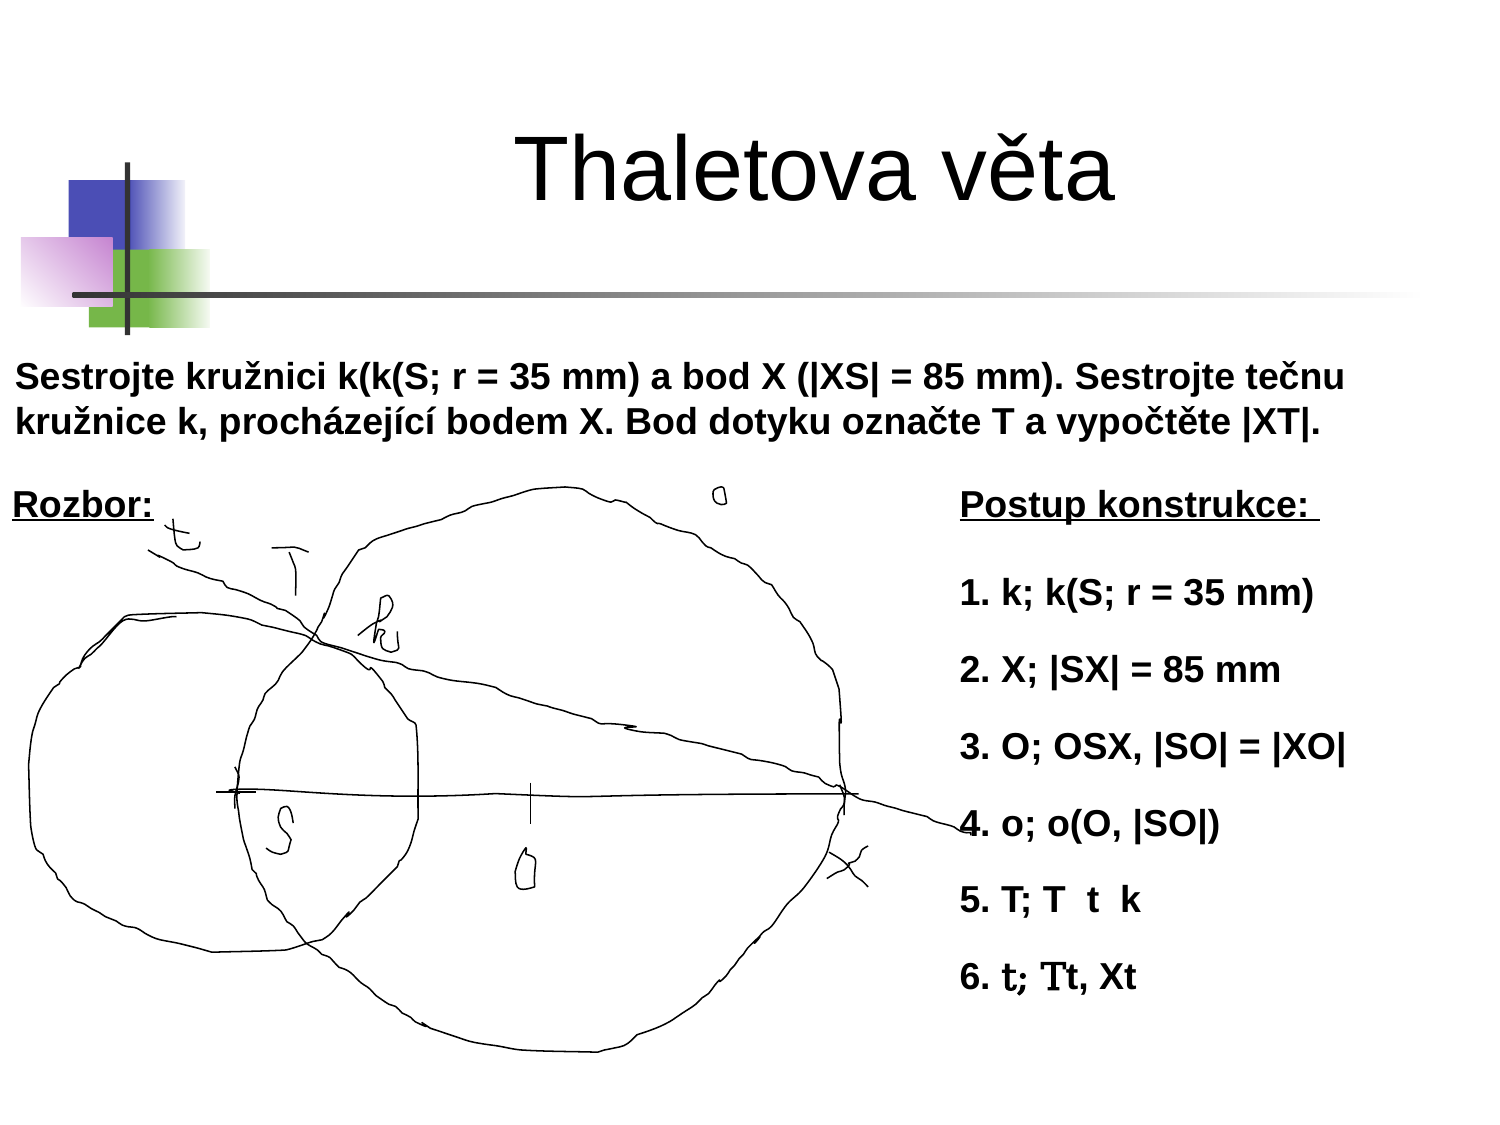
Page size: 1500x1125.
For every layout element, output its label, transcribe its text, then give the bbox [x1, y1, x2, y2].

text_box [327, 486, 846, 789]
text_box [289, 552, 296, 596]
text_box [164, 525, 190, 534]
text_box [271, 547, 309, 553]
text_box [147, 549, 971, 836]
text_box Postup konstrukce: [944, 472, 1374, 533]
text_box [712, 486, 727, 505]
text_box 1. k; k(S; r = 35 mm) [944, 560, 1353, 621]
text_box [234, 766, 238, 789]
text_box 2. X; |SX| = 85 mm [944, 637, 1406, 698]
text_box Rozbor: [0, 472, 207, 533]
text_box [826, 845, 869, 879]
text_box 4. o; o(O, |SO|) [944, 791, 1297, 851]
text_box [28, 612, 311, 953]
text_box Sestrojte kružnici k(k(S; r = 35 mm) a bod X (|XS| = 85 mm). Sestrojte tečnu kružnice k, procházející bodem X. Bod dotyku označte T a vypočtěte |XT|. [0, 344, 1500, 450]
text_box Thaletova věta [206, 101, 1424, 227]
text_box [172, 518, 201, 550]
text_box [236, 635, 846, 1053]
text_box [829, 852, 846, 865]
